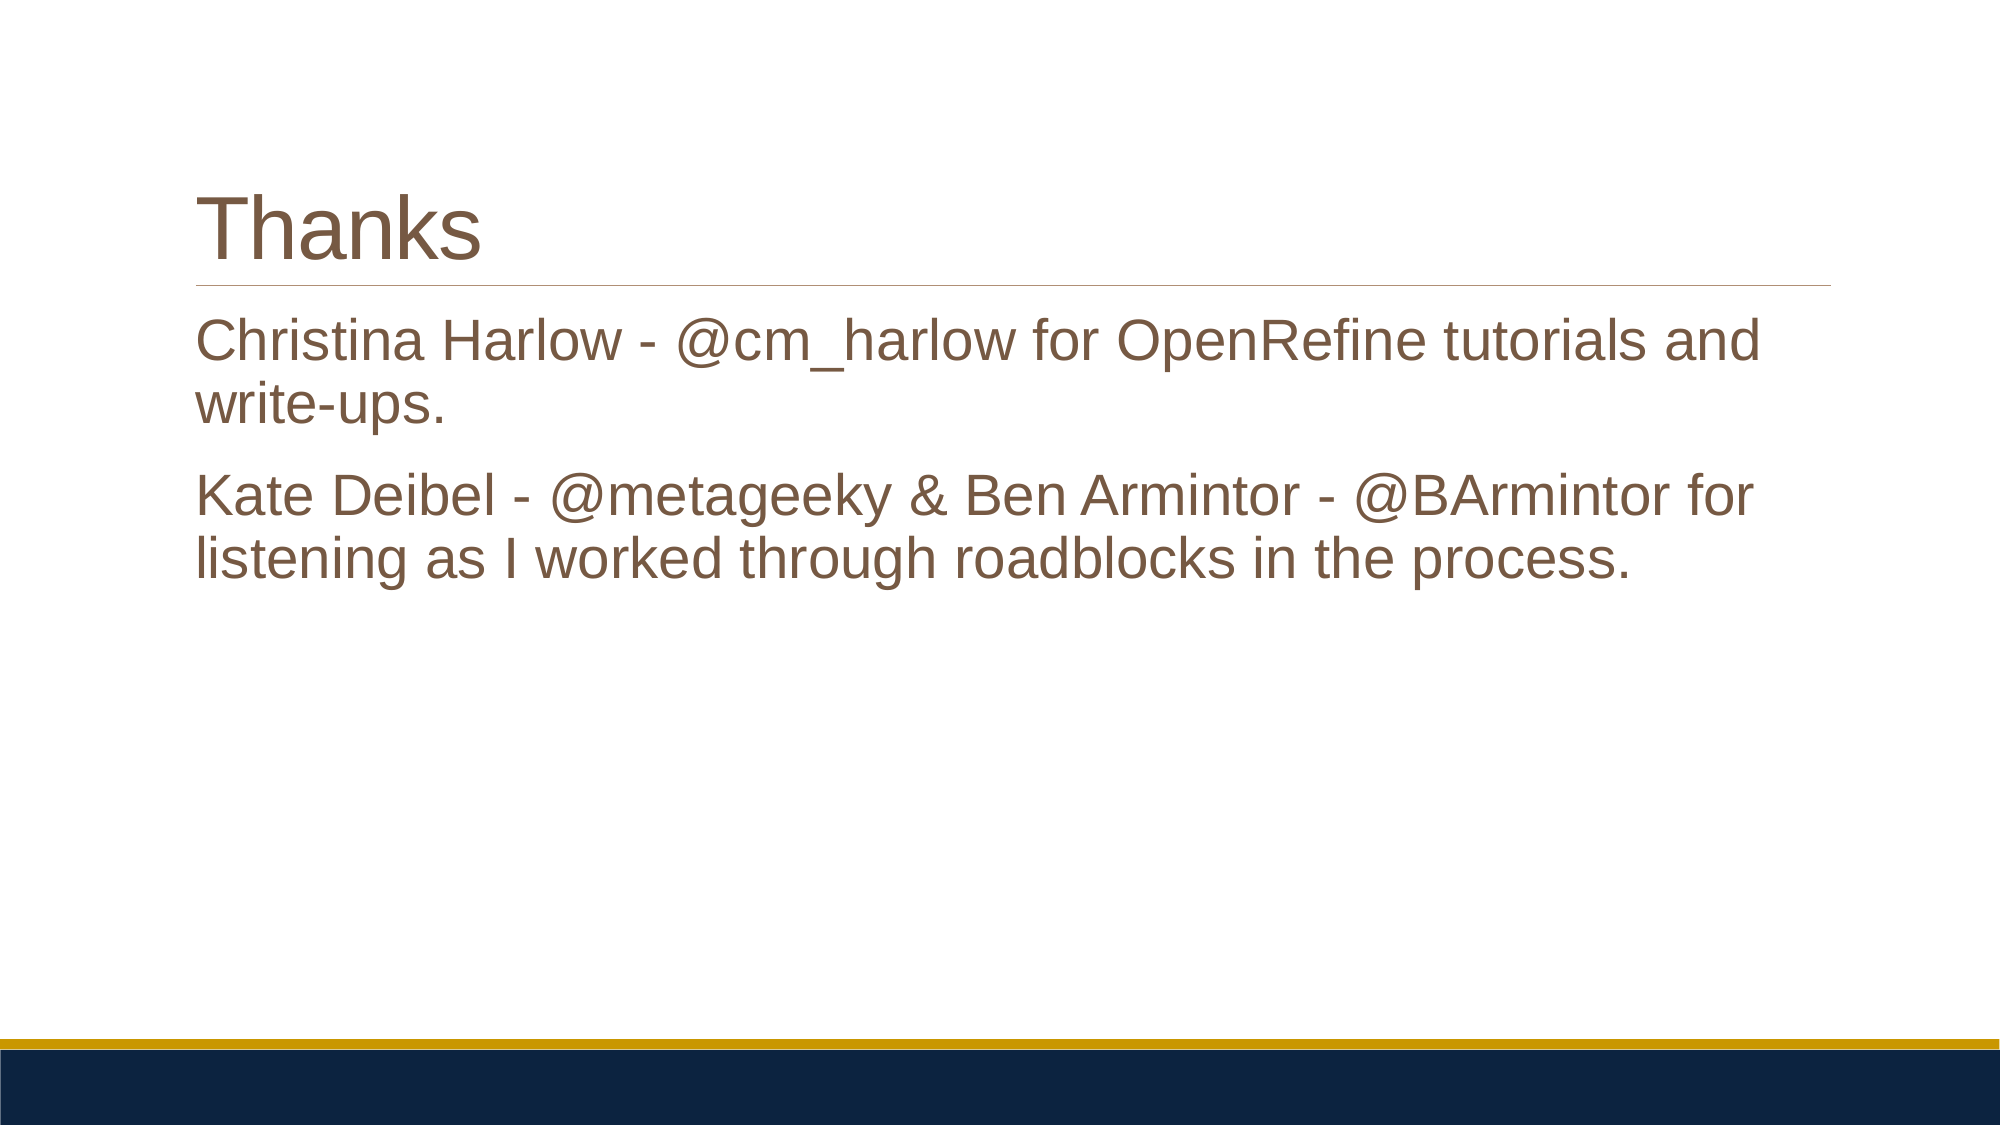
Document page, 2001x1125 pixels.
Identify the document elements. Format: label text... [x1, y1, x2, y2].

title Thanks [180, 47, 1830, 285]
list Christina Harlow - @cm_harlow for OpenRefine tutorials and write-ups. Kate Deibel - @metageeky & Ben Armintor - @BArmintor for listening as I worked through roadblocks in the process. [180, 302, 1830, 963]
